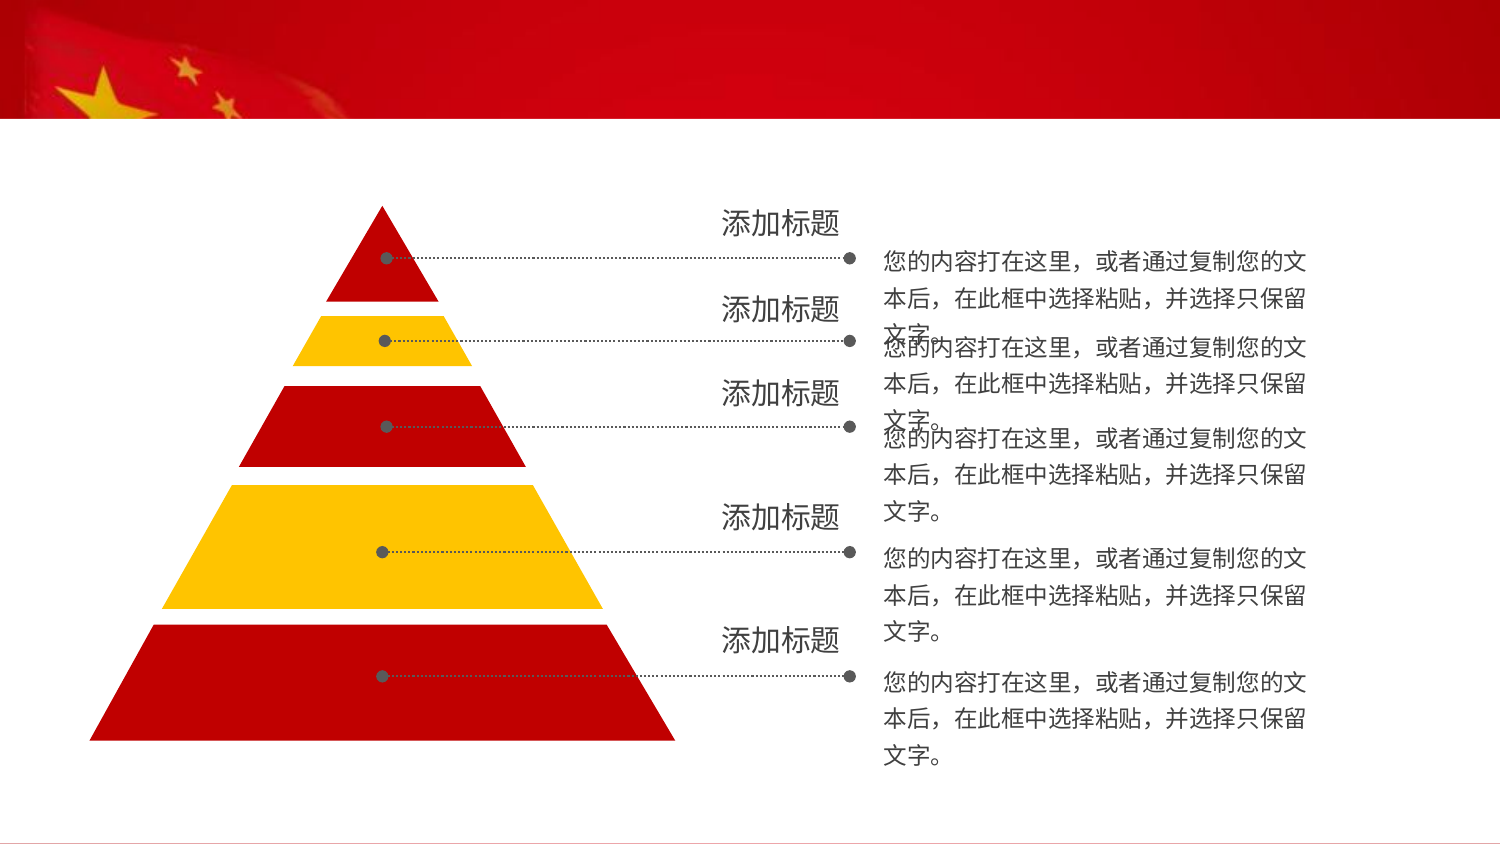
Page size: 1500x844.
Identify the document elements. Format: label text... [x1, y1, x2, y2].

text_box [139, 20, 544, 89]
text_box 您的内容打在这里，或者通过复制您的文本后，在此框中选择粘贴，并选择只保留文字。 [871, 440, 1326, 531]
text_box 您的内容打在这里，或者通过复制您的文本后，在此框中选择粘贴，并选择只保留文字。 [871, 653, 1326, 775]
text_box 您的内容打在这里，或者通过复制您的文本后，在此框中选择粘贴，并选择只保留文字。 [871, 355, 1326, 440]
text_box 添加标题 [710, 615, 853, 664]
text_box 添加标题 [710, 493, 853, 541]
picture [0, 0, 1500, 118]
text_box [290, 315, 474, 368]
text_box [160, 484, 605, 610]
text_box 添加标题 [710, 284, 853, 333]
text_box 您的内容打在这里，或者通过复制您的文本后，在此框中选择粘贴，并选择只保留文字。 [871, 531, 1326, 652]
text_box [324, 203, 441, 303]
text_box 添加标题 [710, 199, 853, 247]
text_box [87, 623, 678, 742]
text_box [237, 385, 528, 468]
text_box 添加标题 [710, 369, 853, 417]
text_box 您的内容打在这里，或者通过复制您的文本后，在此框中选择粘贴，并选择只保留文字。 [871, 233, 1326, 355]
